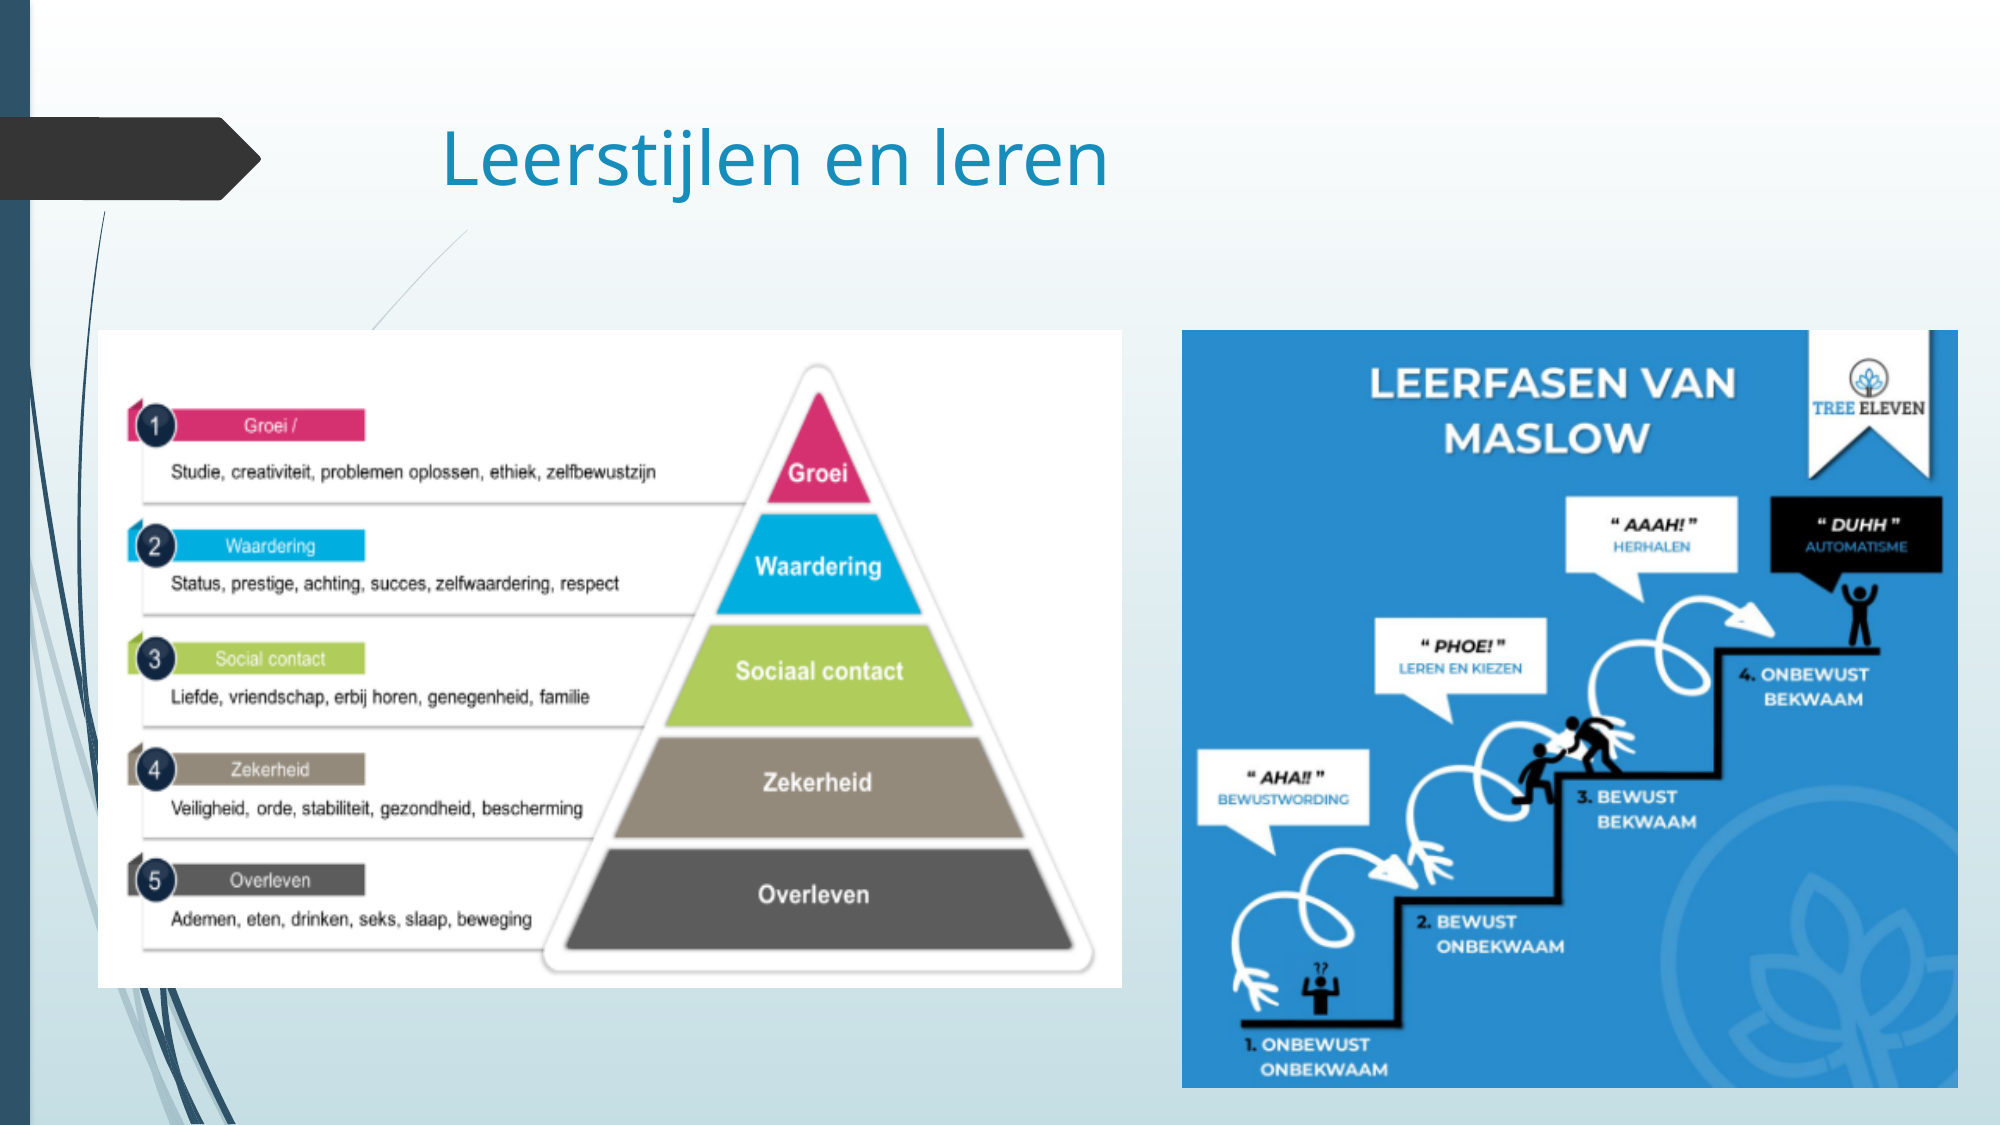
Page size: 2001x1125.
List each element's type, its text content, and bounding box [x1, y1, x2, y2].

title Leerstijlen en leren [425, 102, 1888, 313]
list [98, 330, 1123, 988]
picture [1182, 330, 1959, 1088]
